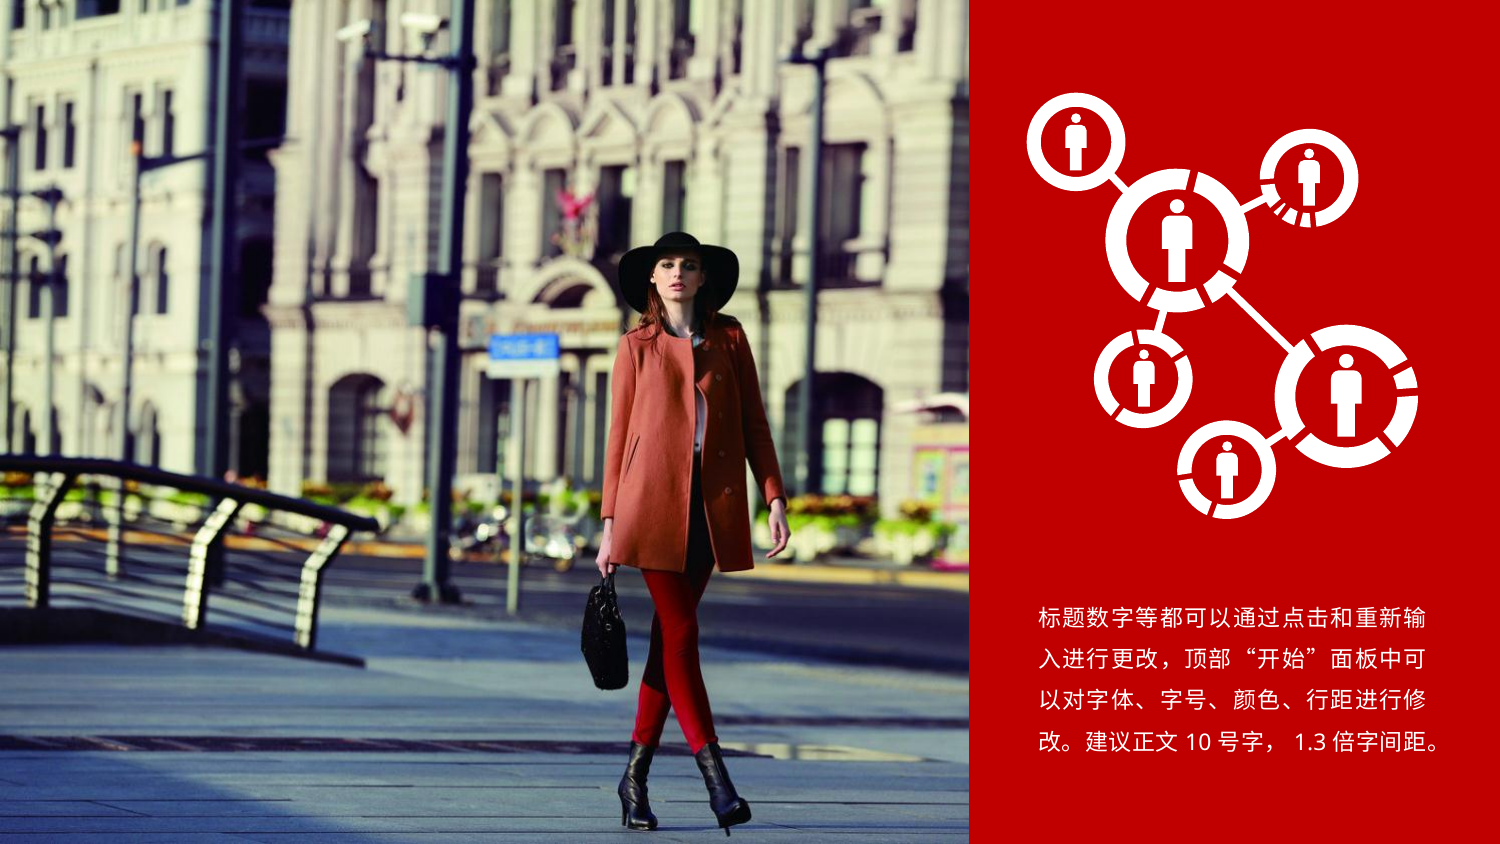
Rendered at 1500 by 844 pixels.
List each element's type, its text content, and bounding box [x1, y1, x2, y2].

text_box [1026, 92, 1419, 523]
text_box 标题数字等都可以通过点击和重新输入进行更改，顶部“开始”面板中可以对字体、字号、颜色、行距进行修改。建议正文10号字，1.3倍字间距。 [1023, 582, 1443, 763]
text_box [970, 0, 1500, 844]
picture [0, 0, 969, 844]
